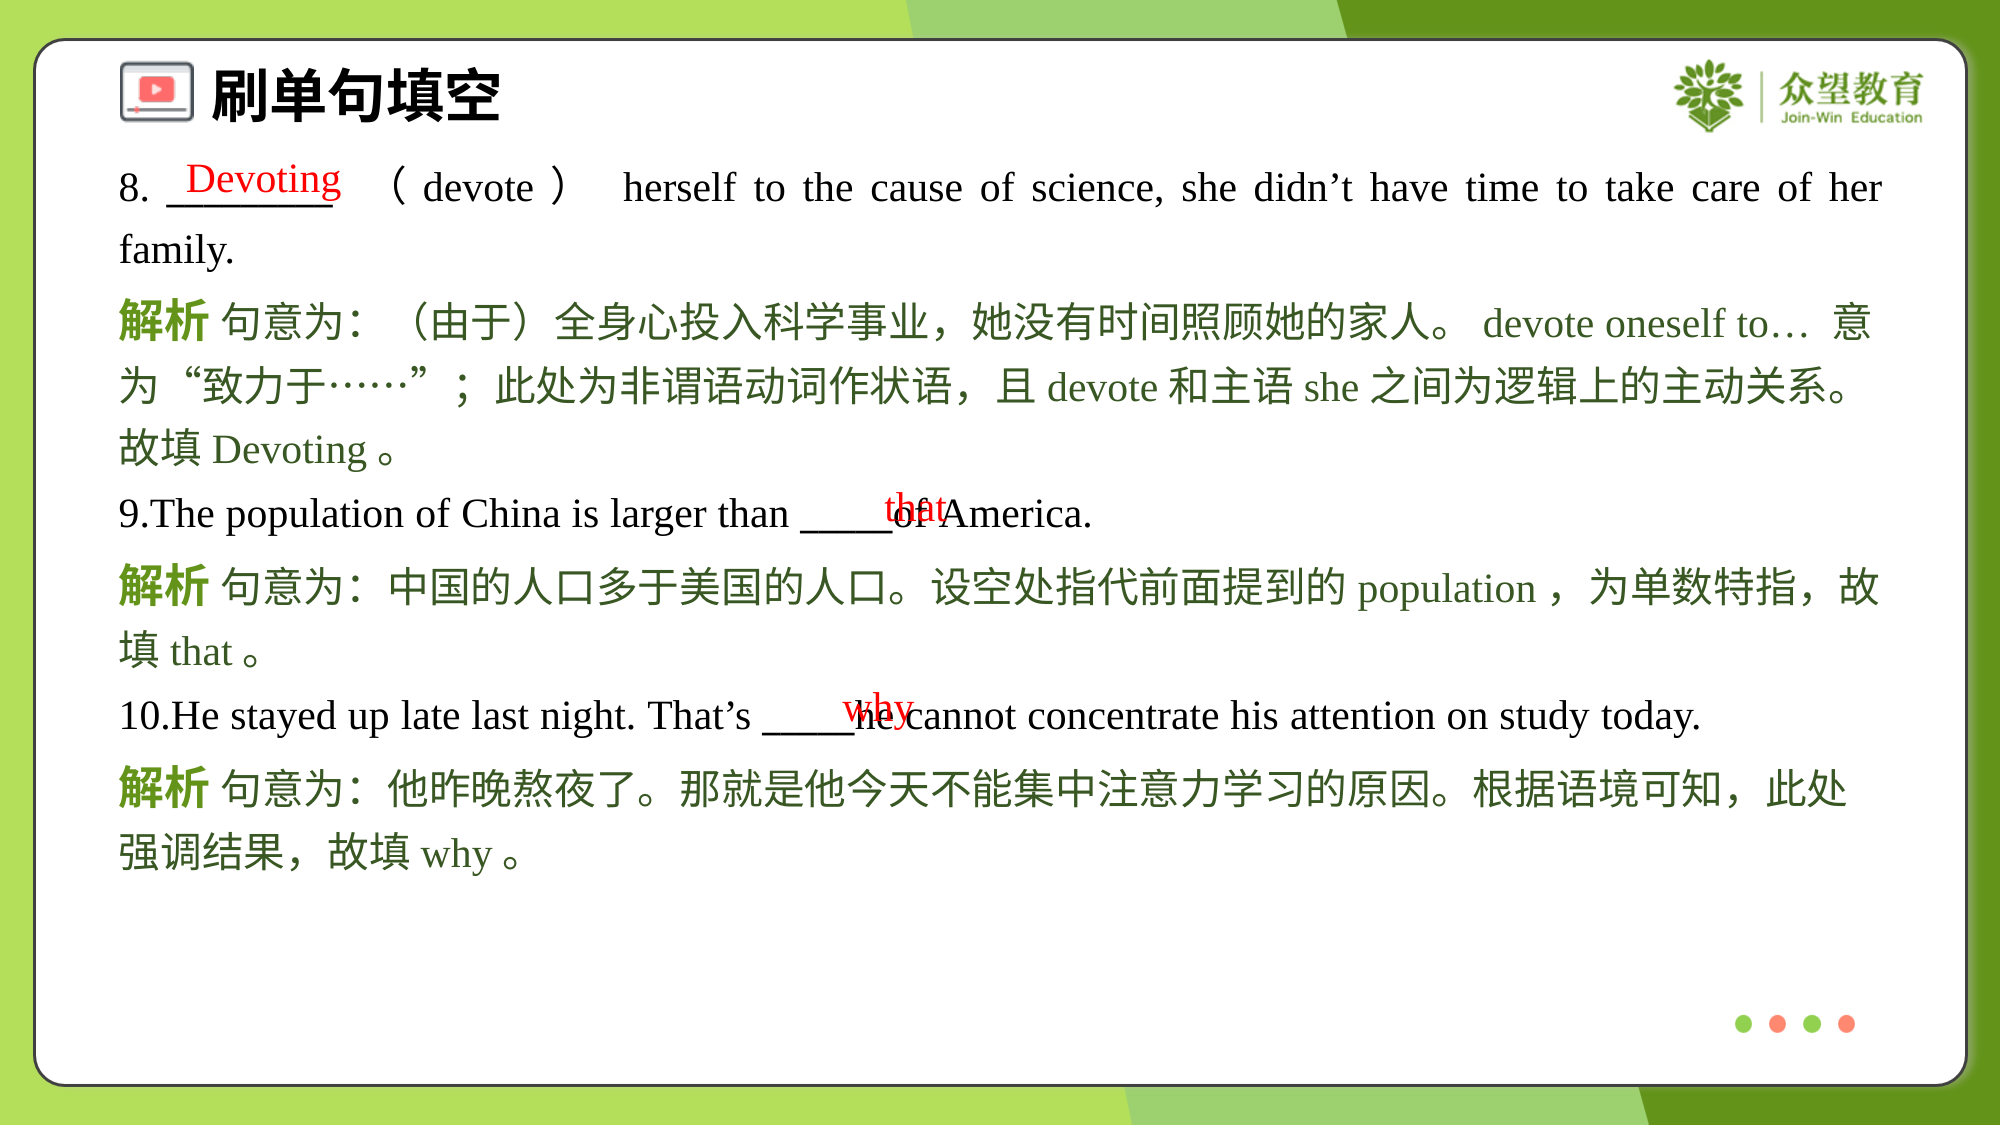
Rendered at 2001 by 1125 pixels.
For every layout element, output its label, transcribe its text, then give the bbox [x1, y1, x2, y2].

text_box 解析 句意为：他昨晚熬夜了。那就是他今天不能集中注意力学习的原因。根据语境可知，此处强调结果，故填why。 [118, 744, 1883, 872]
picture [0, 0, 2000, 1125]
text_box that [879, 467, 952, 525]
text_box 9.The population of China is larger than _____of America. [118, 473, 1883, 531]
text_box 解析 句意为：（由于）全身心投入科学事业，她没有时间照顾她的家人。devote oneself to… 意为“致力于……”；此处为非谓语动词作状语，且devote和主语she之间为逻辑上的主动关系。故填Devoting。 [118, 278, 1883, 468]
text_box 10.He stayed up late last night. That’s _____he cannot concentrate his attention on study today. [118, 675, 1883, 733]
text_box why [837, 667, 920, 725]
text_box 8. _________ （devote） herself to the cause of science, she didn’t have time to take care of her family. [118, 146, 1883, 267]
text_box 解析 句意为：中国的人口多于美国的人口。设空处指代前面提到的population，为单数特指，故填that。 [118, 542, 1883, 670]
text_box Devoting [181, 138, 346, 197]
